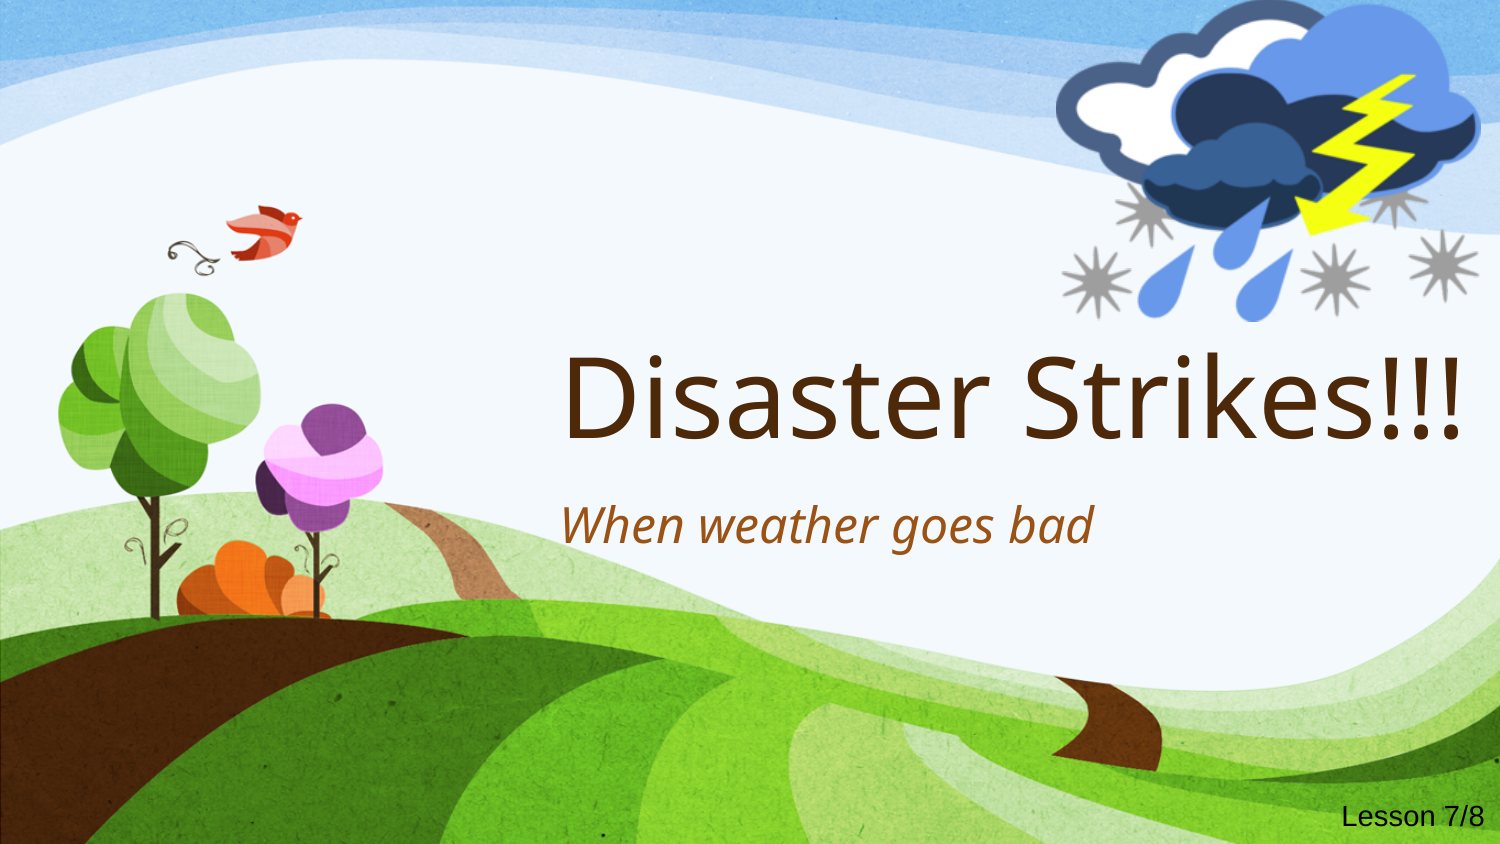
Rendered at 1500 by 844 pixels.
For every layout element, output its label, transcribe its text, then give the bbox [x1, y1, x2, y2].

text_box Lesson 7/8 [1318, 782, 1500, 844]
subtitle When weather goes bad [544, 478, 1389, 591]
picture [0, 0, 1500, 844]
title Disaster Strikes!!! [544, 253, 1488, 479]
